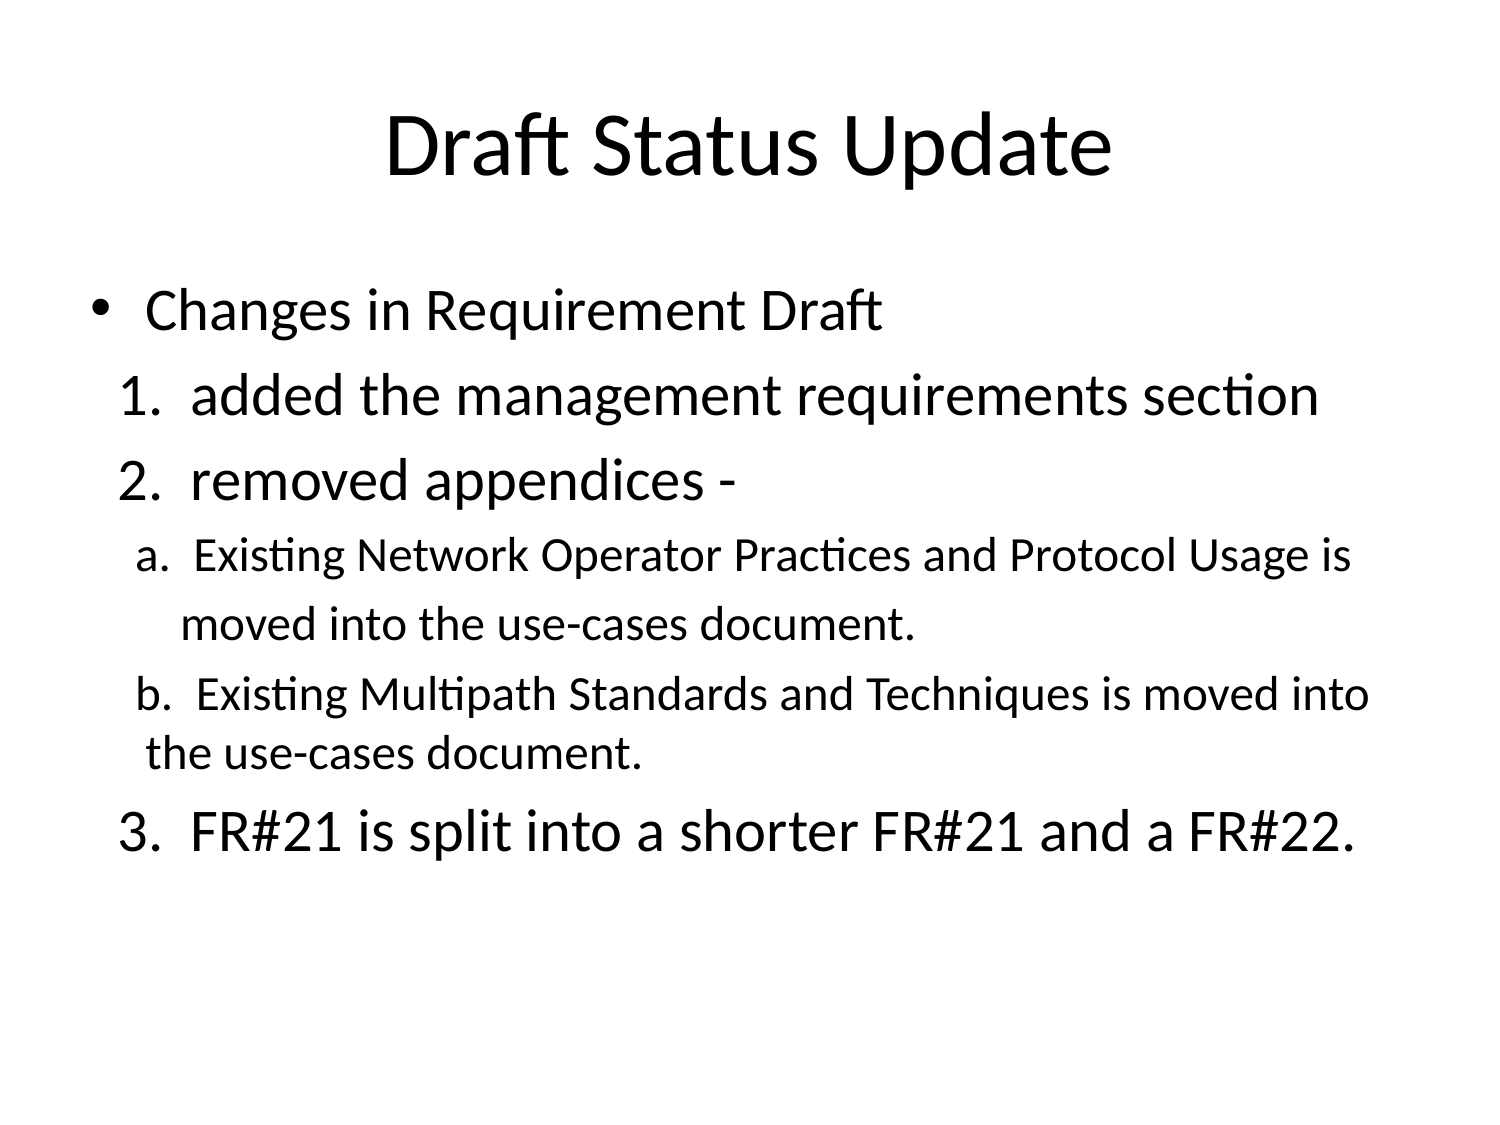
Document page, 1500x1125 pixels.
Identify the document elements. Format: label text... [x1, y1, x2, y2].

title Draft Status Update [75, 45, 1425, 233]
list Changes in Requirement Draft 1. added the management requirements section 2. removed appendices - a. Existing Network Operator Practices and Protocol Usage is moved into the use-cases document. b. Existing Multipath Standards and Techniques is moved into the use-cases document. 3. FR#21 is split into a shorter FR#21 and a FR#22. [75, 262, 1425, 1005]
